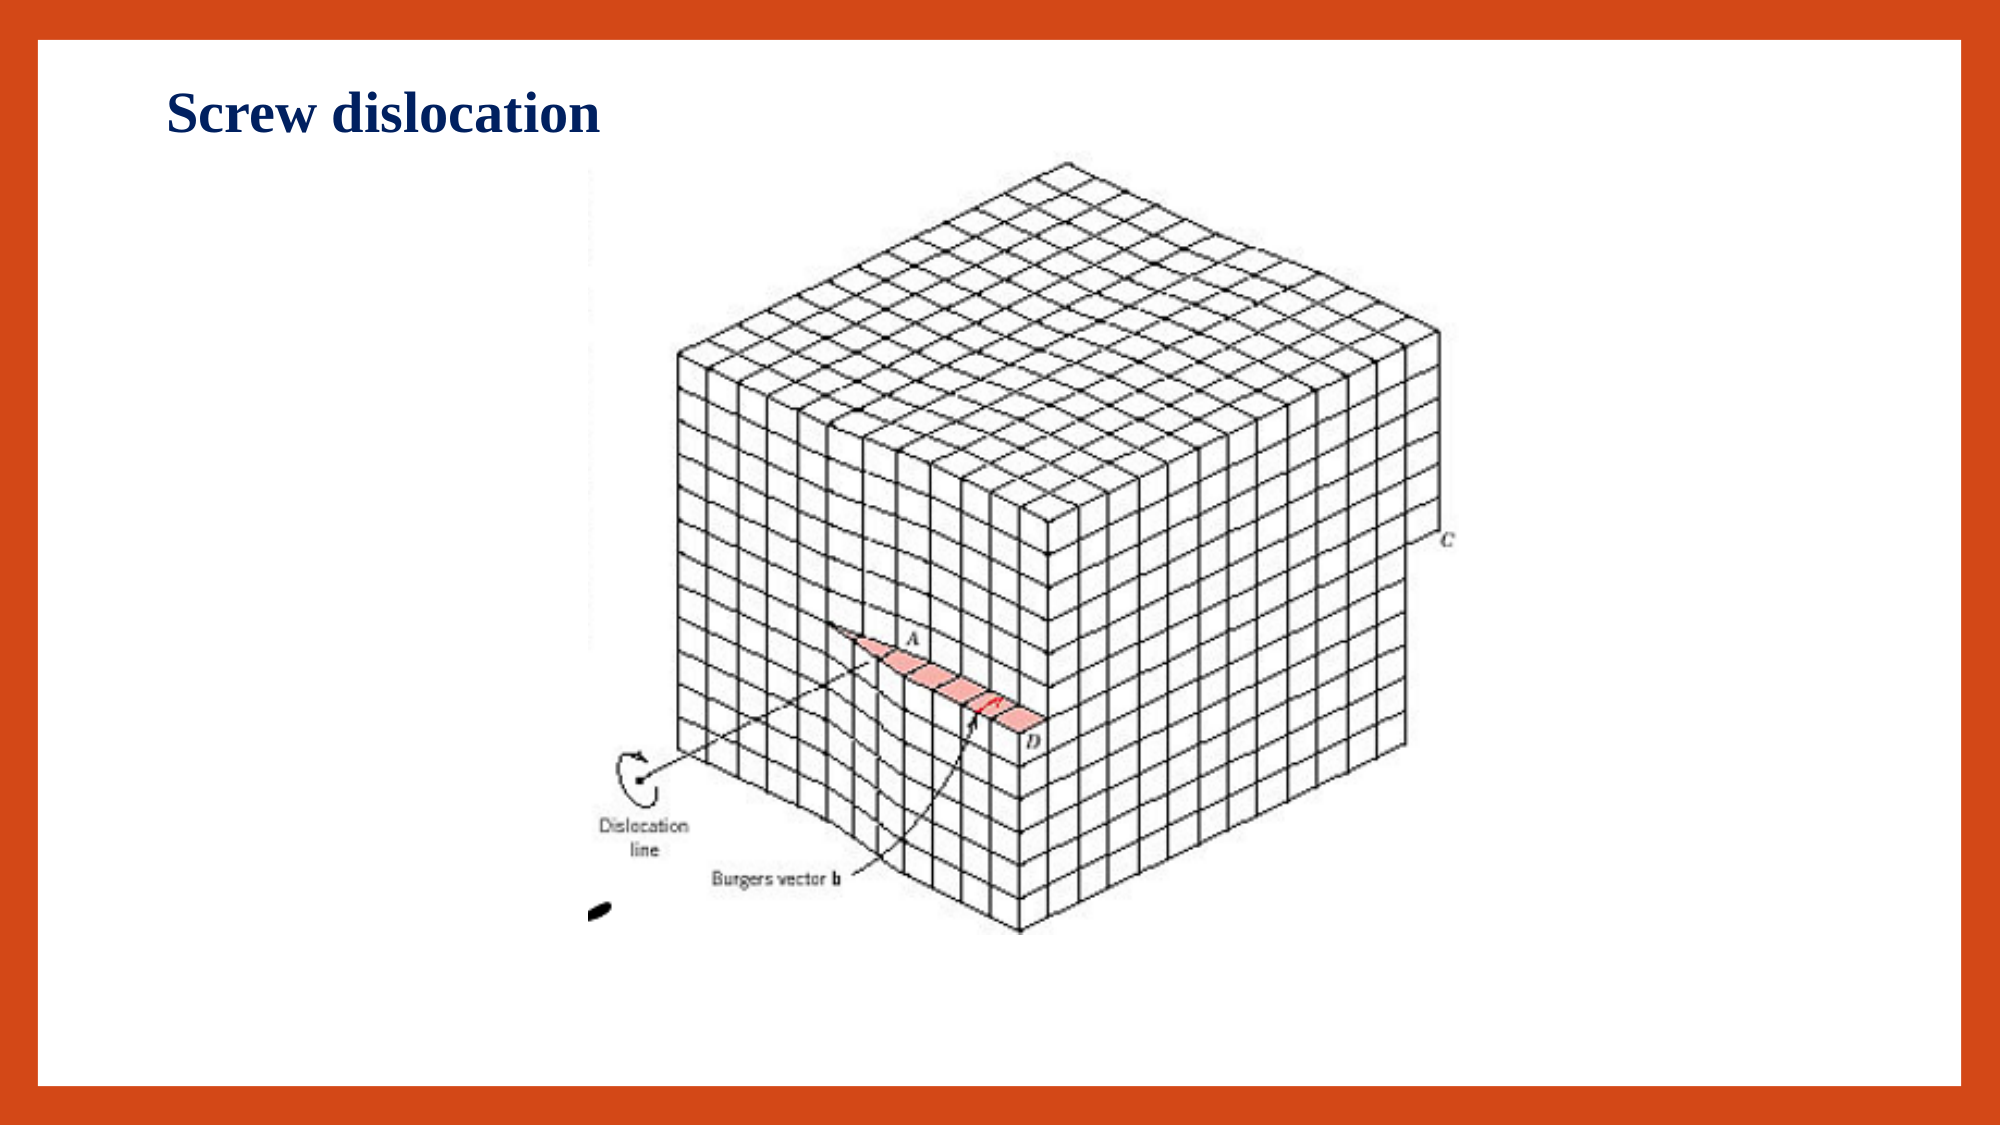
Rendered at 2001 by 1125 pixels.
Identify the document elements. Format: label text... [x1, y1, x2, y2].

picture [588, 147, 1459, 936]
text_box Screw dislocation [151, 61, 667, 152]
